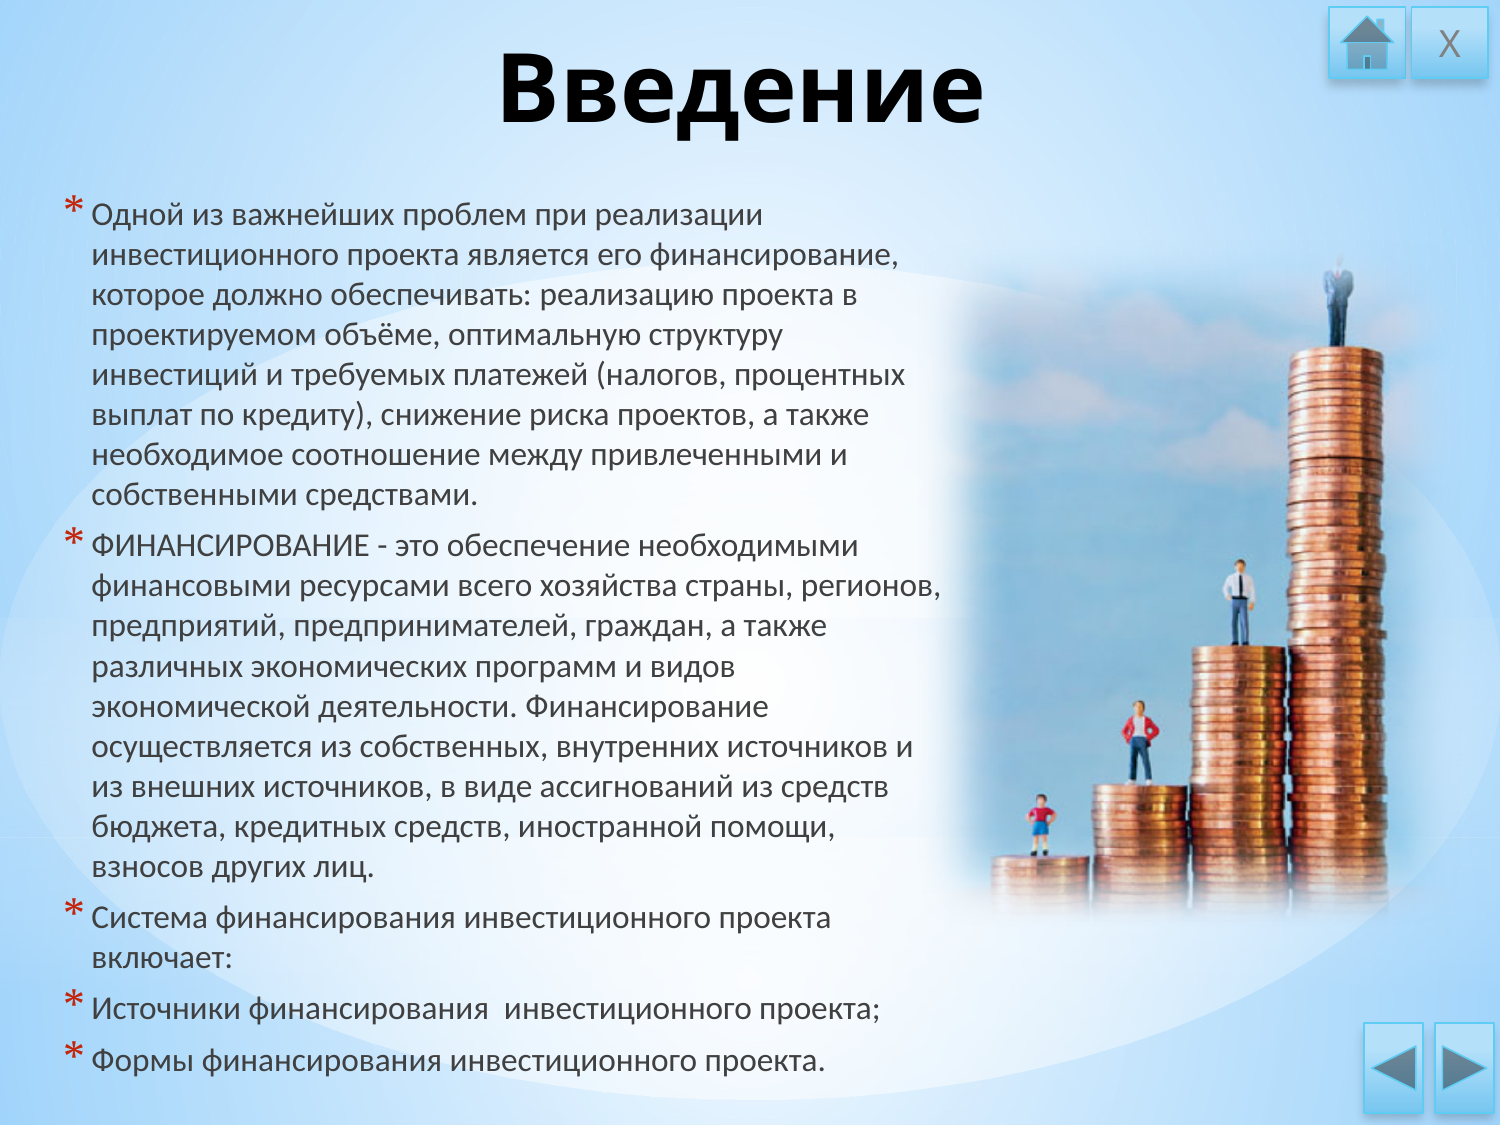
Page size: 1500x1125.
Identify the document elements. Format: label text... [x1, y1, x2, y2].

picture [915, 237, 1463, 929]
text_box [1328, 6, 1406, 79]
text_box [1363, 1022, 1424, 1114]
text_box Х [1411, 6, 1489, 79]
text_box [1434, 1022, 1495, 1114]
list Одной из важнейших проблем при реализации инвестиционного проекта является его финансирование, которое должно обеспечивать: реализацию проекта в проектируемом объёме, оптимальную структуру инвестиций и требуемых платежей (налогов, процентных выплат по кредиту), снижение риска проектов, а также необходимое соотношение между привлеченными и собственными средствами. ФИНАНСИРОВАНИЕ - это обеспечение необходимыми финансовыми ресурсами всего хозяйства страны, регионов, предприятий, предпринимателей, граждан, а также различных экономических программ и видов экономической деятельности. Финансирование осуществляется из собственных, внутренних источников и из внешних источников, в виде ассигнований из средств бюджета, кредитных средств, иностранной помощи, взносов других лиц. Система финансирования инвестиционного проекта включает: Источники финансирования инвестиционного проекта; Формы финансирования инвестиционного проекта. [41, 184, 963, 1094]
title Введение [206, 19, 1275, 207]
